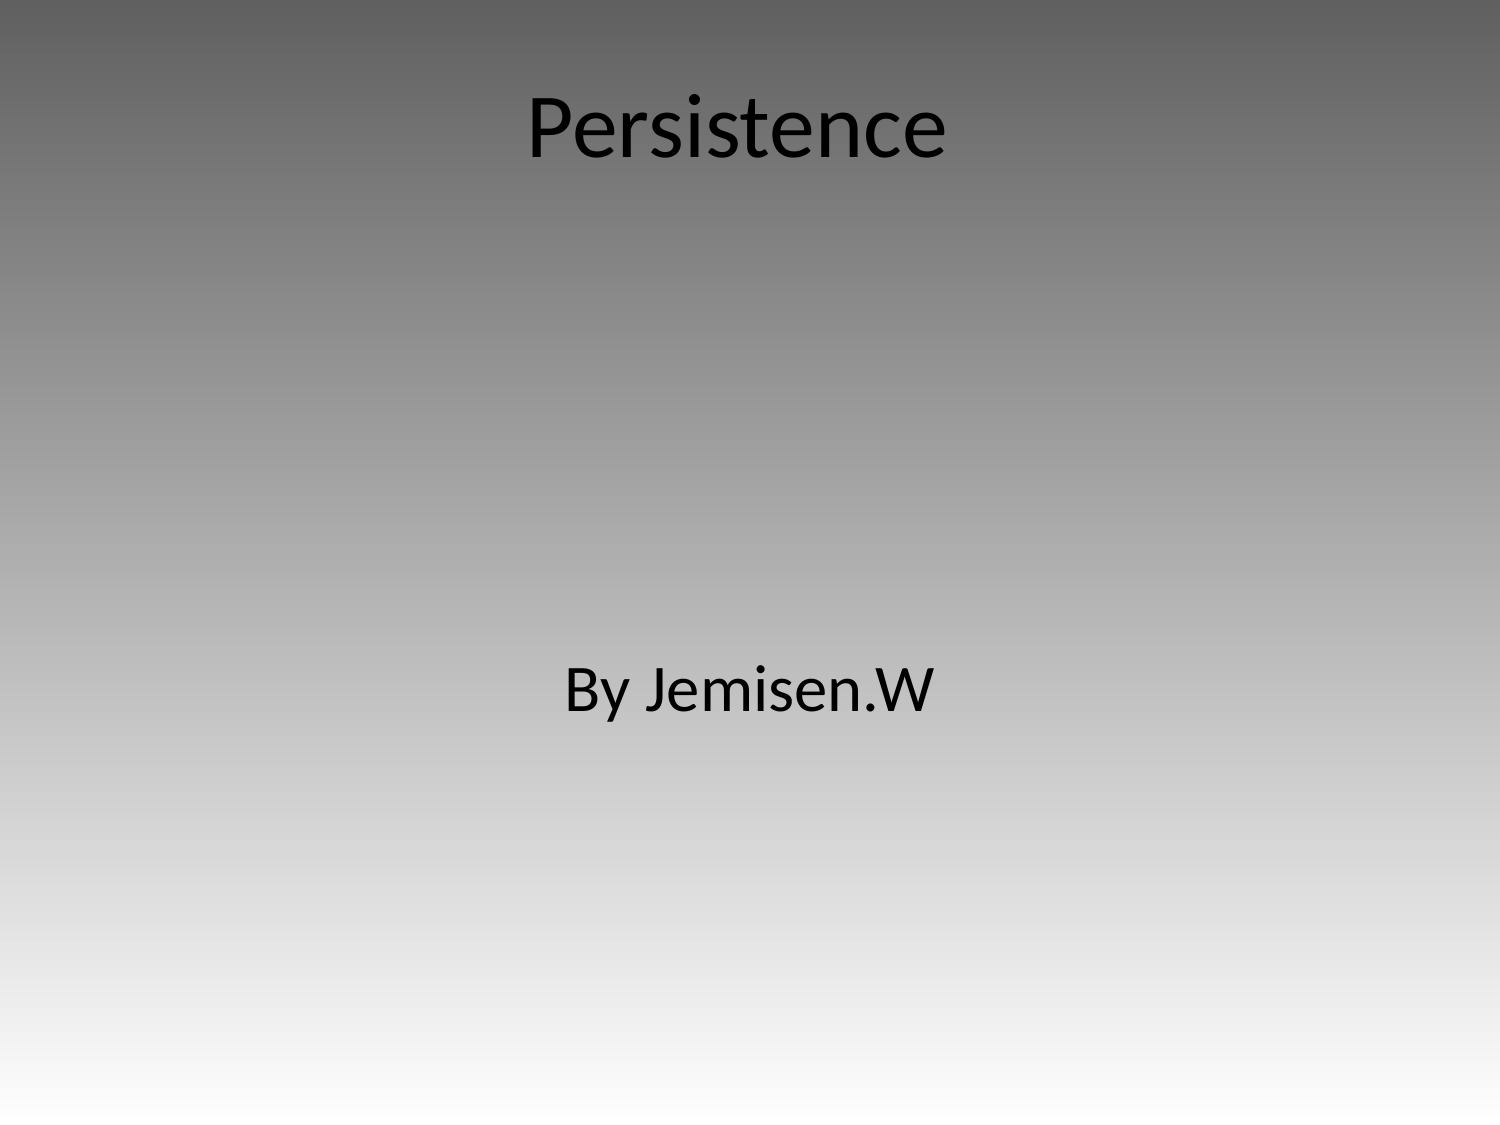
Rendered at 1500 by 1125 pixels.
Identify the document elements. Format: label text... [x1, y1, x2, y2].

subtitle By Jemisen.W [225, 637, 1275, 925]
title Persistence [100, 0, 1376, 242]
